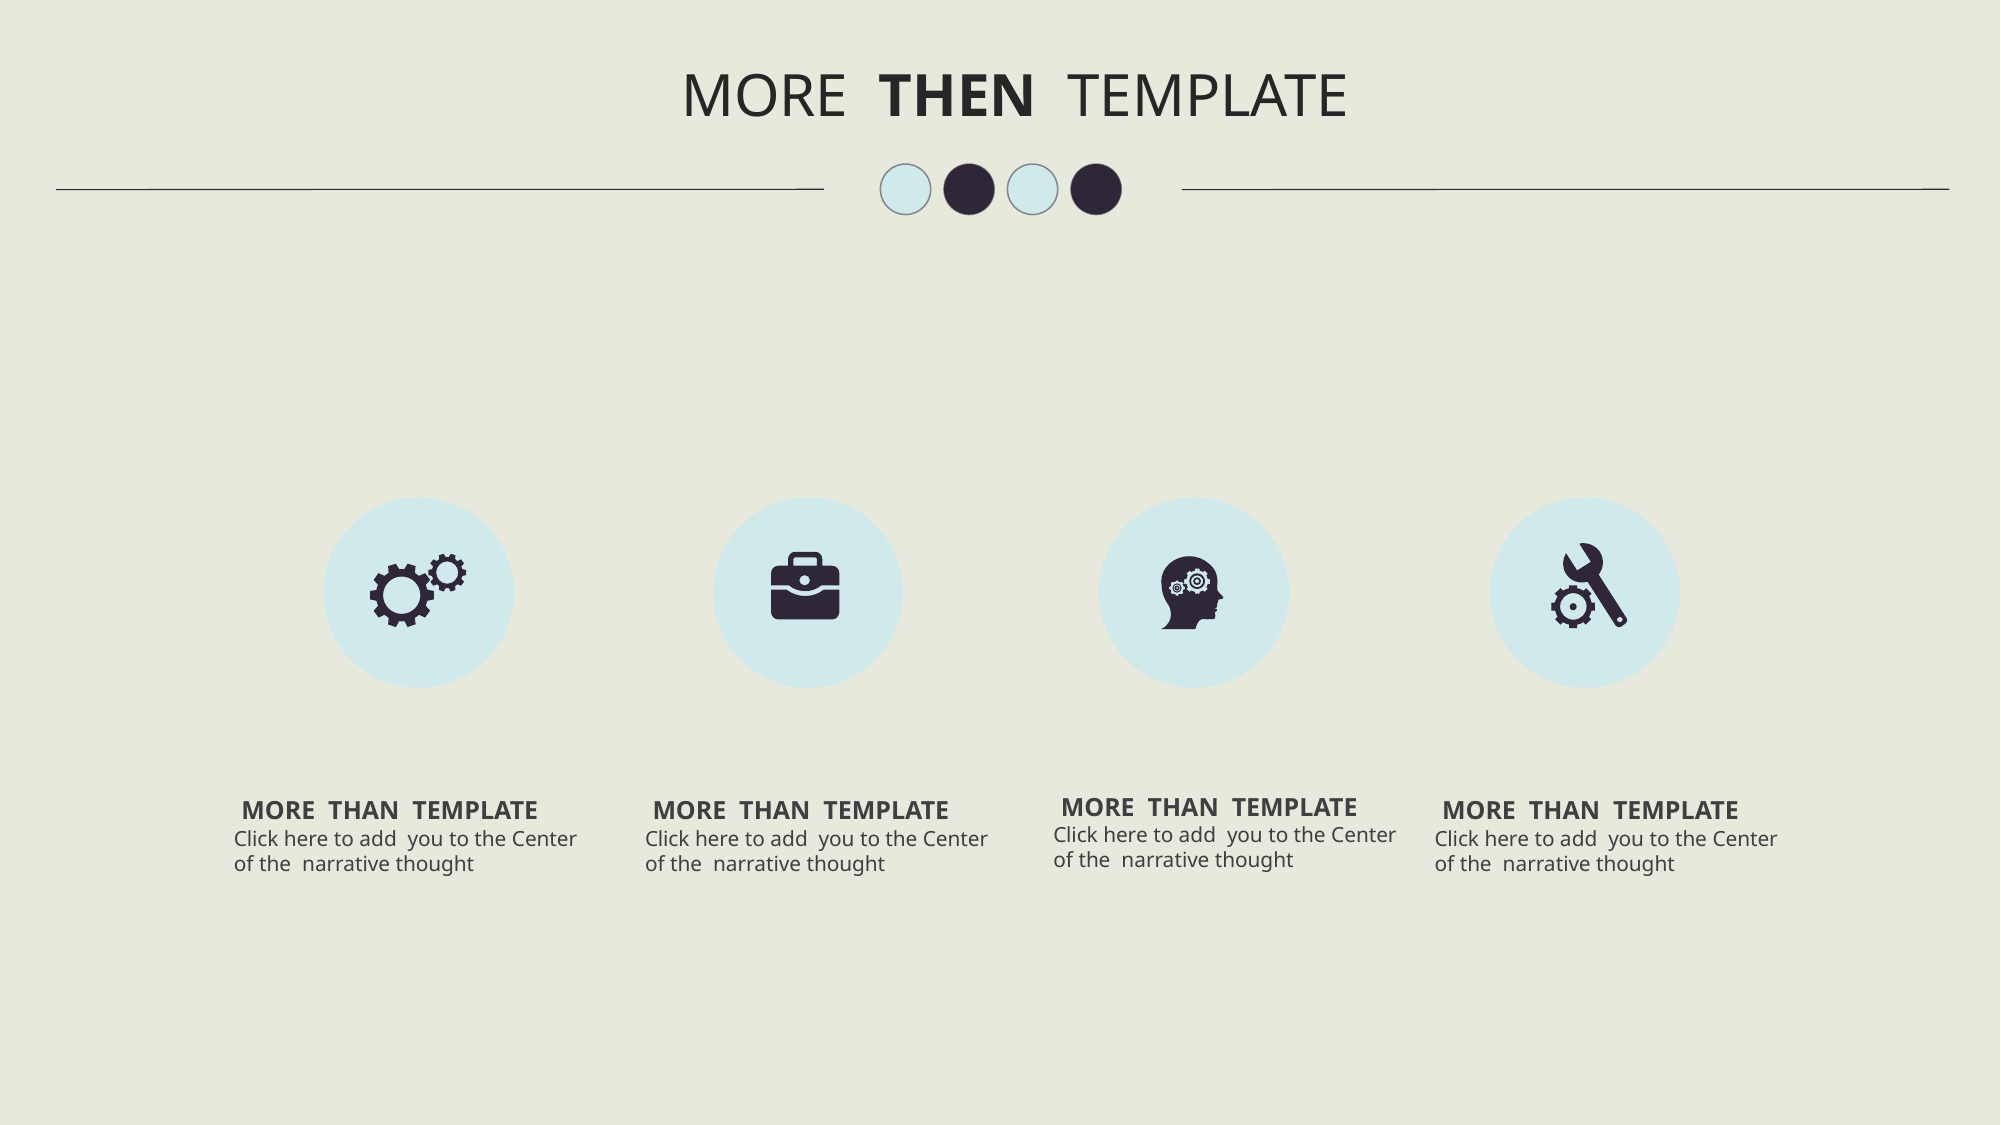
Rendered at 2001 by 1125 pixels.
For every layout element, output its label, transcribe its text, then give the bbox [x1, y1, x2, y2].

text_box [323, 497, 514, 688]
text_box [880, 163, 1122, 215]
text_box MORE THAN TEMPLATE Click here to add you to the Center of the narrative thought [1038, 779, 1417, 942]
text_box [1489, 497, 1680, 688]
text_box MORE THAN TEMPLATE Click here to add you to the Center of the narrative thought [1419, 783, 1799, 946]
text_box [713, 497, 904, 688]
text_box MORE THAN TEMPLATE Click here to add you to the Center of the narrative thought [219, 783, 598, 938]
text_box MORE THEN TEMPLATE [636, 42, 1365, 138]
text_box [770, 551, 840, 620]
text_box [369, 553, 467, 628]
text_box MORE THAN TEMPLATE Click here to add you to the Center of the narrative thought [630, 783, 1009, 946]
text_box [1160, 555, 1227, 630]
text_box [1098, 497, 1290, 688]
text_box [1551, 541, 1628, 629]
